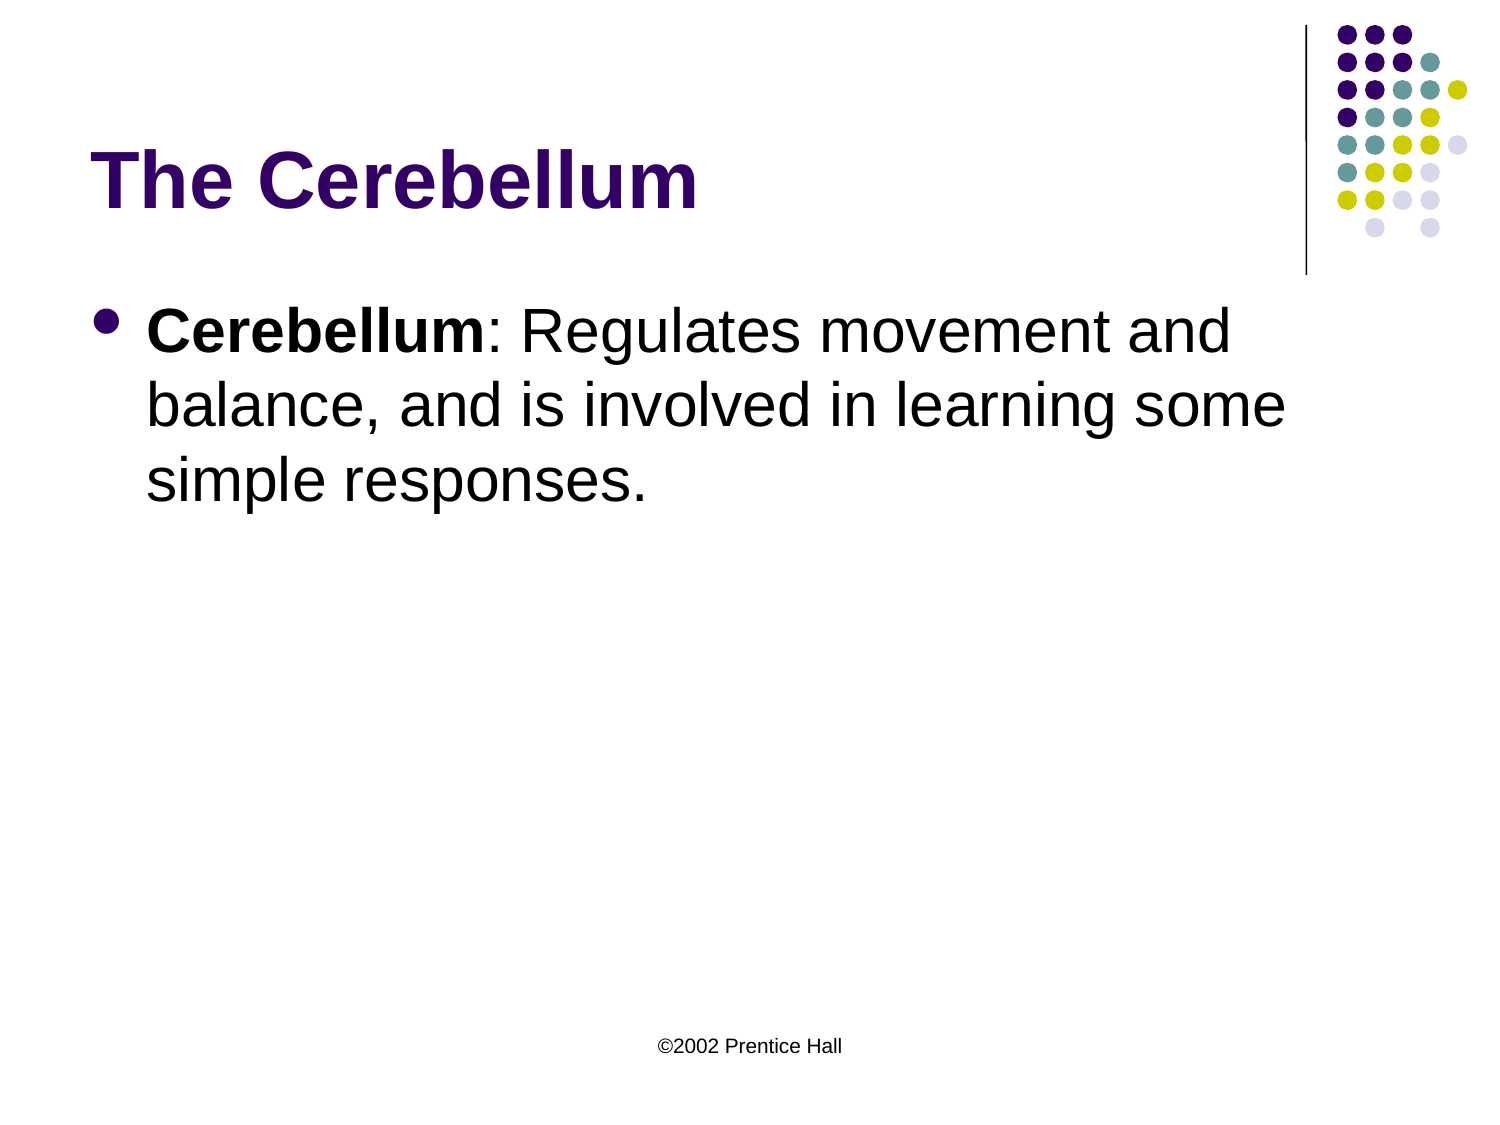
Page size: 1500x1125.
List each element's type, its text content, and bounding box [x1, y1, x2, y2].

title The Cerebellum [75, 20, 1313, 233]
footer ©2002 Prentice Hall [512, 1025, 988, 1100]
list Cerebellum: Regulates movement and balance, and is involved in learning some simple responses. [75, 282, 1425, 1006]
